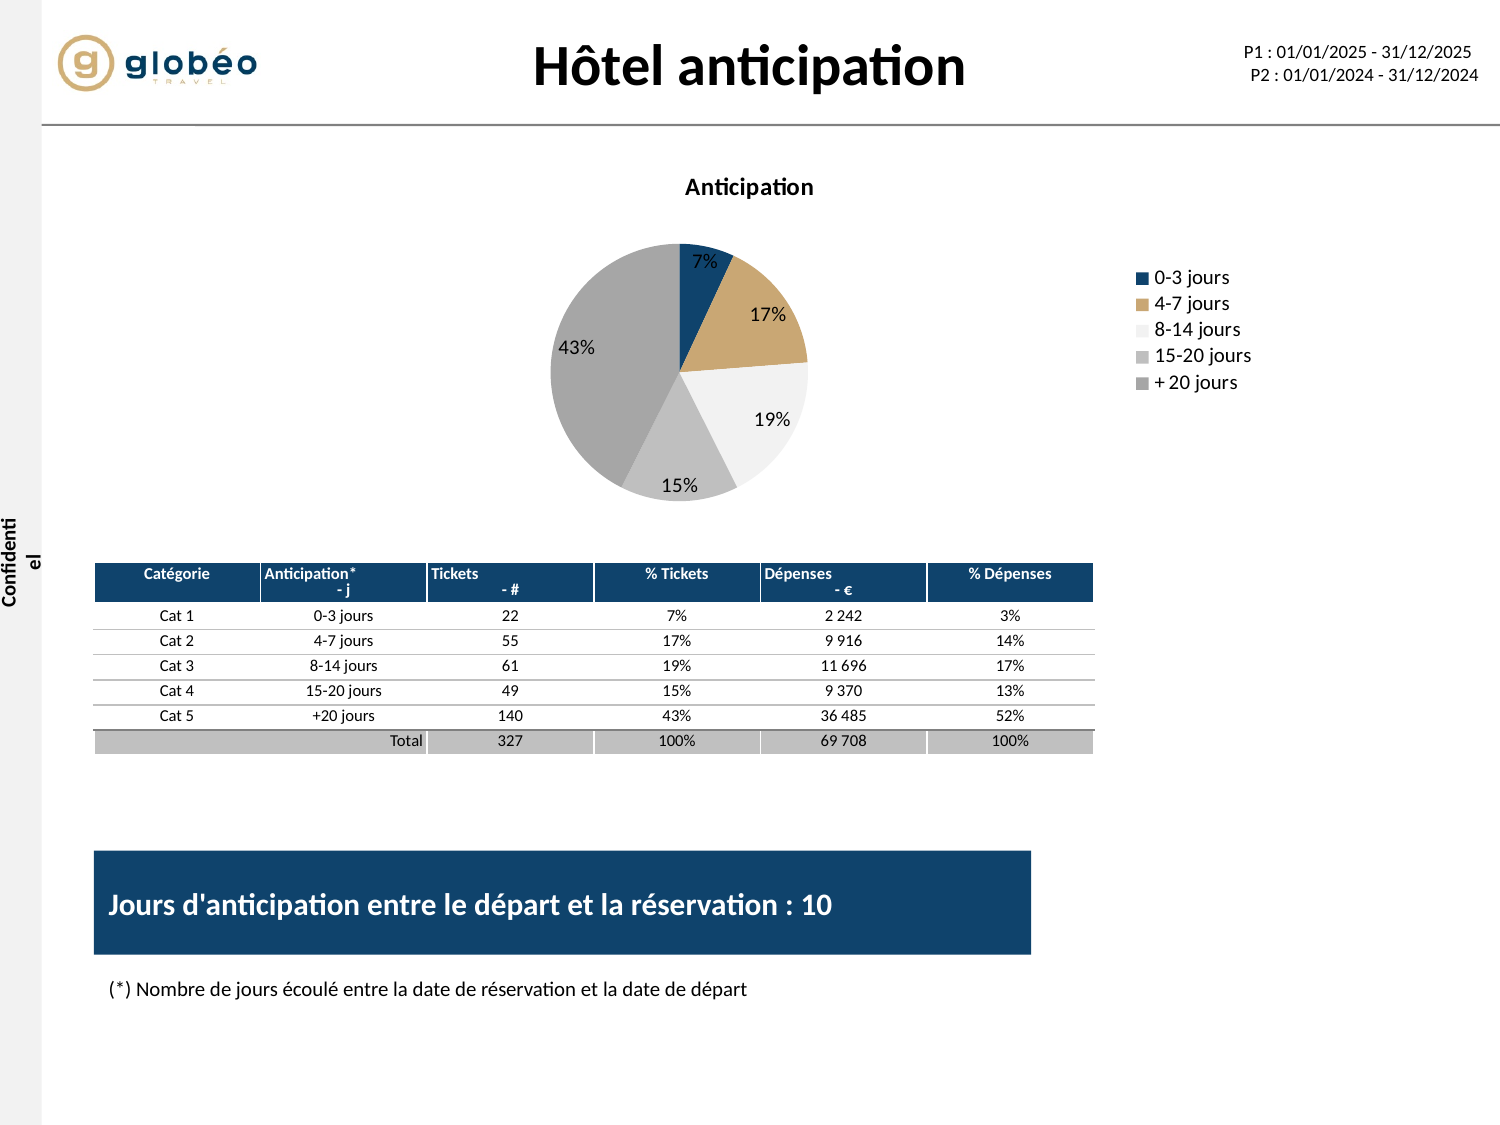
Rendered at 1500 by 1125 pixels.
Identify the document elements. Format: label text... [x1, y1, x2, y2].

table_cell 17% [928, 655, 1093, 679]
table_cell 19% [595, 655, 760, 679]
table_cell 43% [595, 706, 760, 729]
table_cell 61 [428, 655, 593, 679]
table_cell 15% [595, 681, 760, 704]
table_cell 140 [428, 706, 593, 729]
table_cell 55 [428, 630, 593, 654]
table_cell 49 [428, 681, 593, 704]
table_cell 100% [595, 731, 760, 754]
chart [228, 153, 1272, 509]
table_cell Total [95, 731, 426, 754]
table_header Tickets - # [428, 563, 593, 602]
picture [51, 29, 261, 95]
table_cell 4-7 jours [261, 630, 426, 654]
table_cell 13% [928, 681, 1093, 704]
table_cell 11 696 [761, 655, 926, 679]
table_cell 7% [595, 607, 760, 629]
table_cell Cat 1 [95, 607, 260, 629]
table_header Anticipation* - j [261, 563, 426, 602]
table_cell Cat 2 [95, 630, 260, 654]
table_cell 36 485 [761, 706, 926, 729]
text_box Confidentiel [2, 498, 37, 627]
table_cell Cat 3 [95, 655, 260, 679]
table_cell 69 708 [761, 731, 926, 754]
table_cell +20 jours [261, 706, 426, 729]
table_cell 17% [595, 630, 760, 654]
table_cell 9 916 [761, 630, 926, 654]
table_cell 15-20 jours [261, 681, 426, 704]
table_cell 2 242 [761, 607, 926, 629]
table_cell 100% [928, 731, 1093, 754]
text_box [0, 0, 44, 1125]
table_header Catégorie [95, 563, 260, 602]
table_cell 8-14 jours [261, 655, 426, 679]
table_header % Dépenses [928, 563, 1093, 602]
text_box Jours d'anticipation entre le départ et la réservation : 10 [92, 849, 1033, 934]
table_header Dépenses - € [761, 563, 926, 602]
table_cell 14% [928, 630, 1093, 654]
table_cell 327 [428, 731, 593, 754]
table_header % Tickets [595, 563, 760, 602]
table_cell 3% [928, 607, 1093, 629]
table_cell 9 370 [761, 681, 926, 704]
table_cell Cat 5 [95, 706, 260, 729]
text_box (*) Nombre de jours écoulé entre la date de réservation et la date de départ [92, 934, 1033, 1042]
table_cell 52% [928, 706, 1093, 729]
table_cell Cat 4 [95, 681, 260, 704]
text_box Hôtel anticipation [123, 8, 1227, 117]
table_cell 0-3 jours [261, 607, 426, 629]
text_box P1 : 01/01/2025 - 31/12/2025 P2 : 01/01/2024 - 31/12/2024 [1227, 8, 1500, 117]
table_cell 22 [428, 607, 593, 629]
